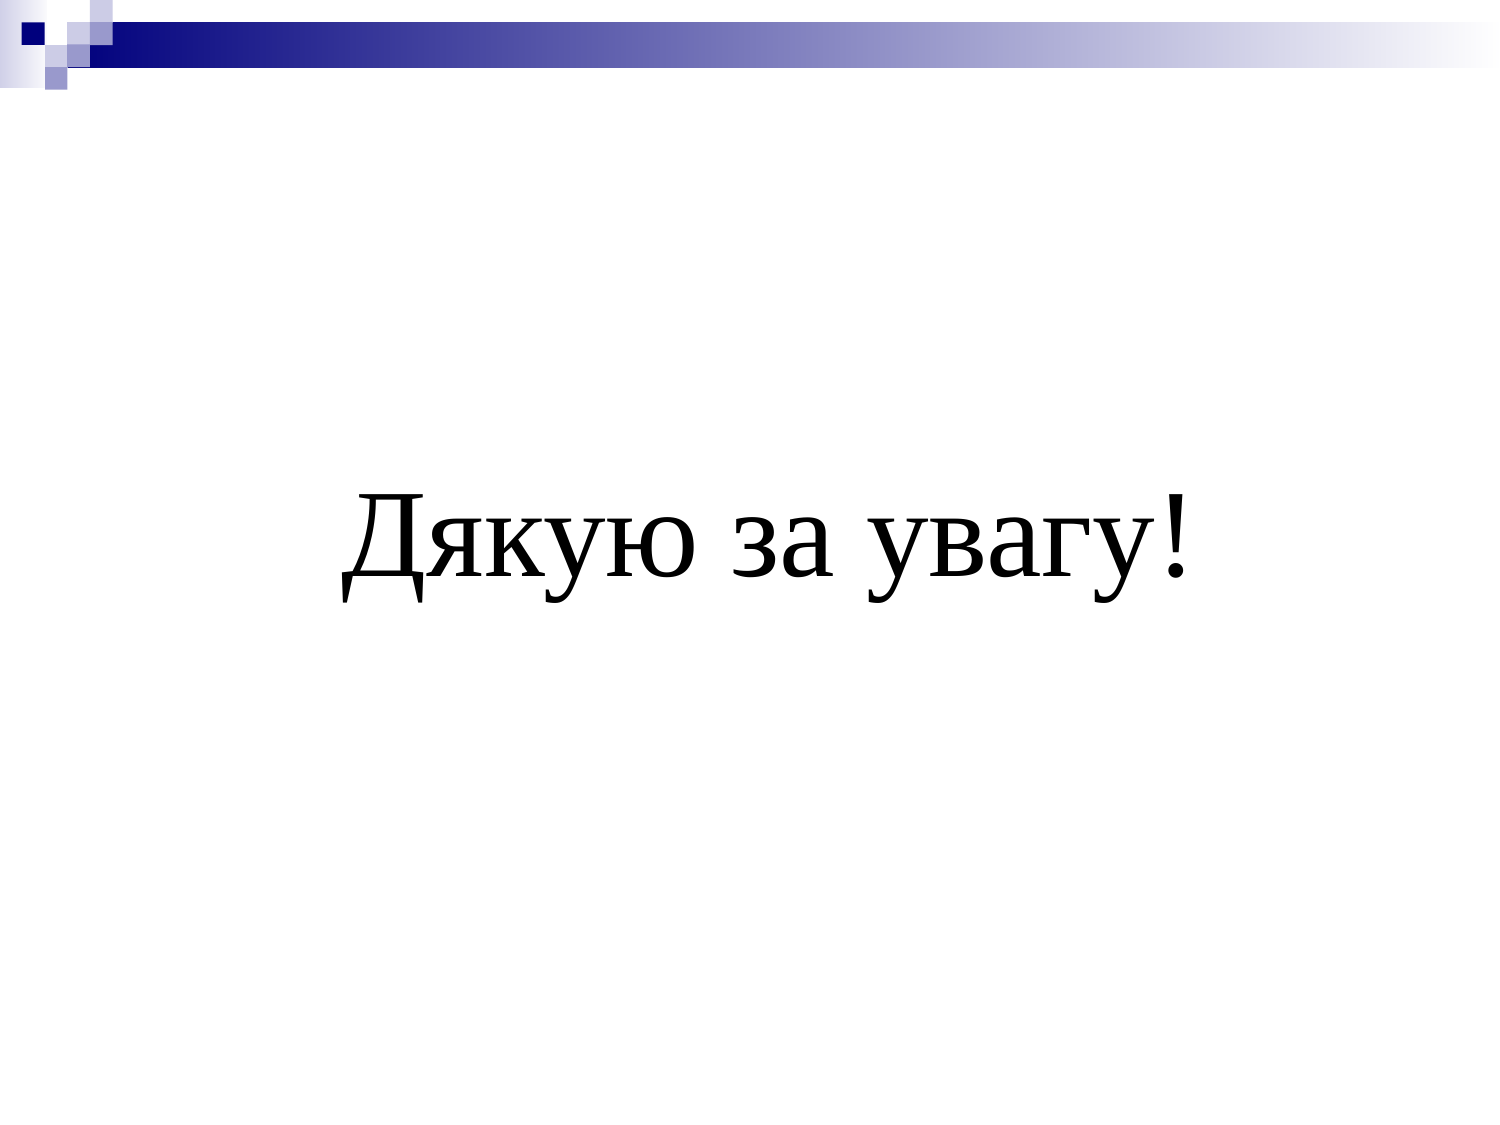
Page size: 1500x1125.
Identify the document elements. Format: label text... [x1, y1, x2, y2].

text_box Дякую за увагу! [326, 444, 1213, 609]
